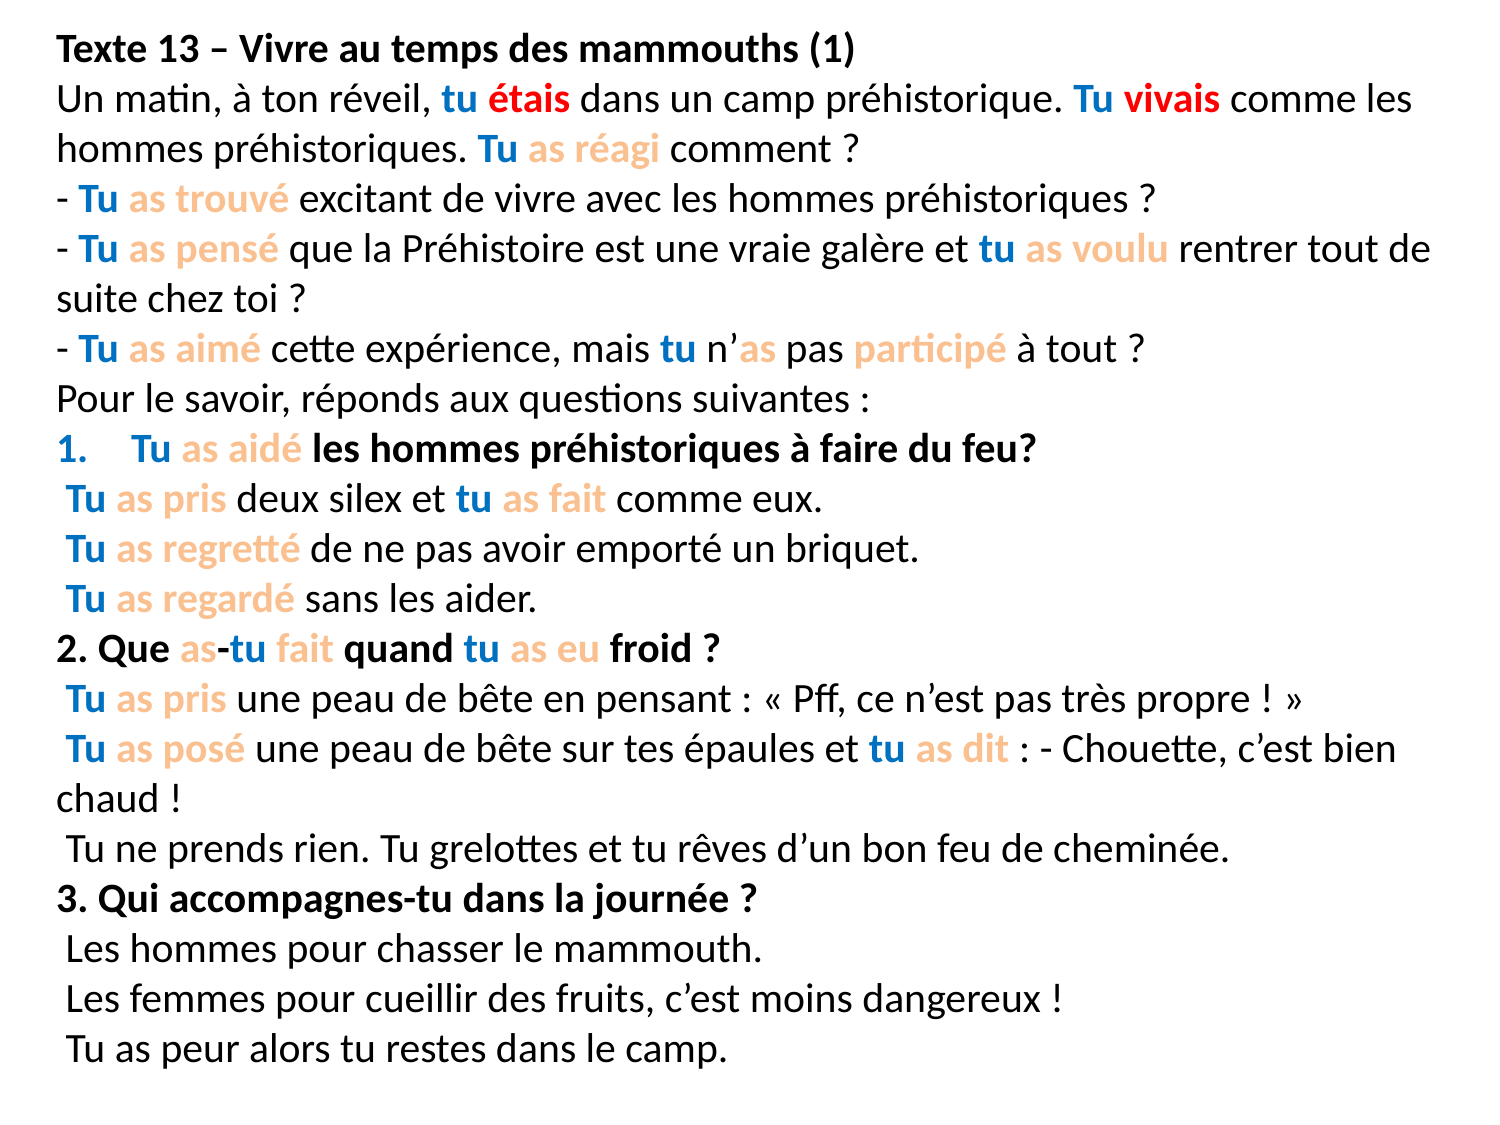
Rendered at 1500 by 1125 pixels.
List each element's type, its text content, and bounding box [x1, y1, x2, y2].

text_box Texte 13 – Vivre au temps des mammouths (1) Un matin, à ton réveil, tu étais dans un camp préhistorique. Tu vivais comme les hommes préhistoriques. Tu as réagi comment ? - Tu as trouvé excitant de vivre avec les hommes préhistoriques ? - Tu as pensé que la Préhistoire est une vraie galère et tu as voulu rentrer tout de suite chez toi ? - Tu as aimé cette expérience, mais tu n’as pas participé à tout ? Pour le savoir, réponds aux questions suivantes : Tu as aidé les hommes préhistoriques à faire du feu? Tu as pris deux silex et tu as fait comme eux. Tu as regretté de ne pas avoir emporté un briquet. Tu as regardé sans les aider. 2. Que as-tu fait quand tu as eu froid ? Tu as pris une peau de bête en pensant : « Pff, ce n’est pas très propre ! » Tu as posé une peau de bête sur tes épaules et tu as dit : - Chouette, c’est bien chaud ! Tu ne prends rien. Tu grelottes et tu rêves d’un bon feu de cheminée. 3. Qui accompagnes-tu dans la journée ? Les hommes pour chasser le mammouth. Les femmes pour cueillir des fruits, c’est moins dangereux ! Tu as peur alors tu restes dans le camp. [41, 13, 1471, 1079]
